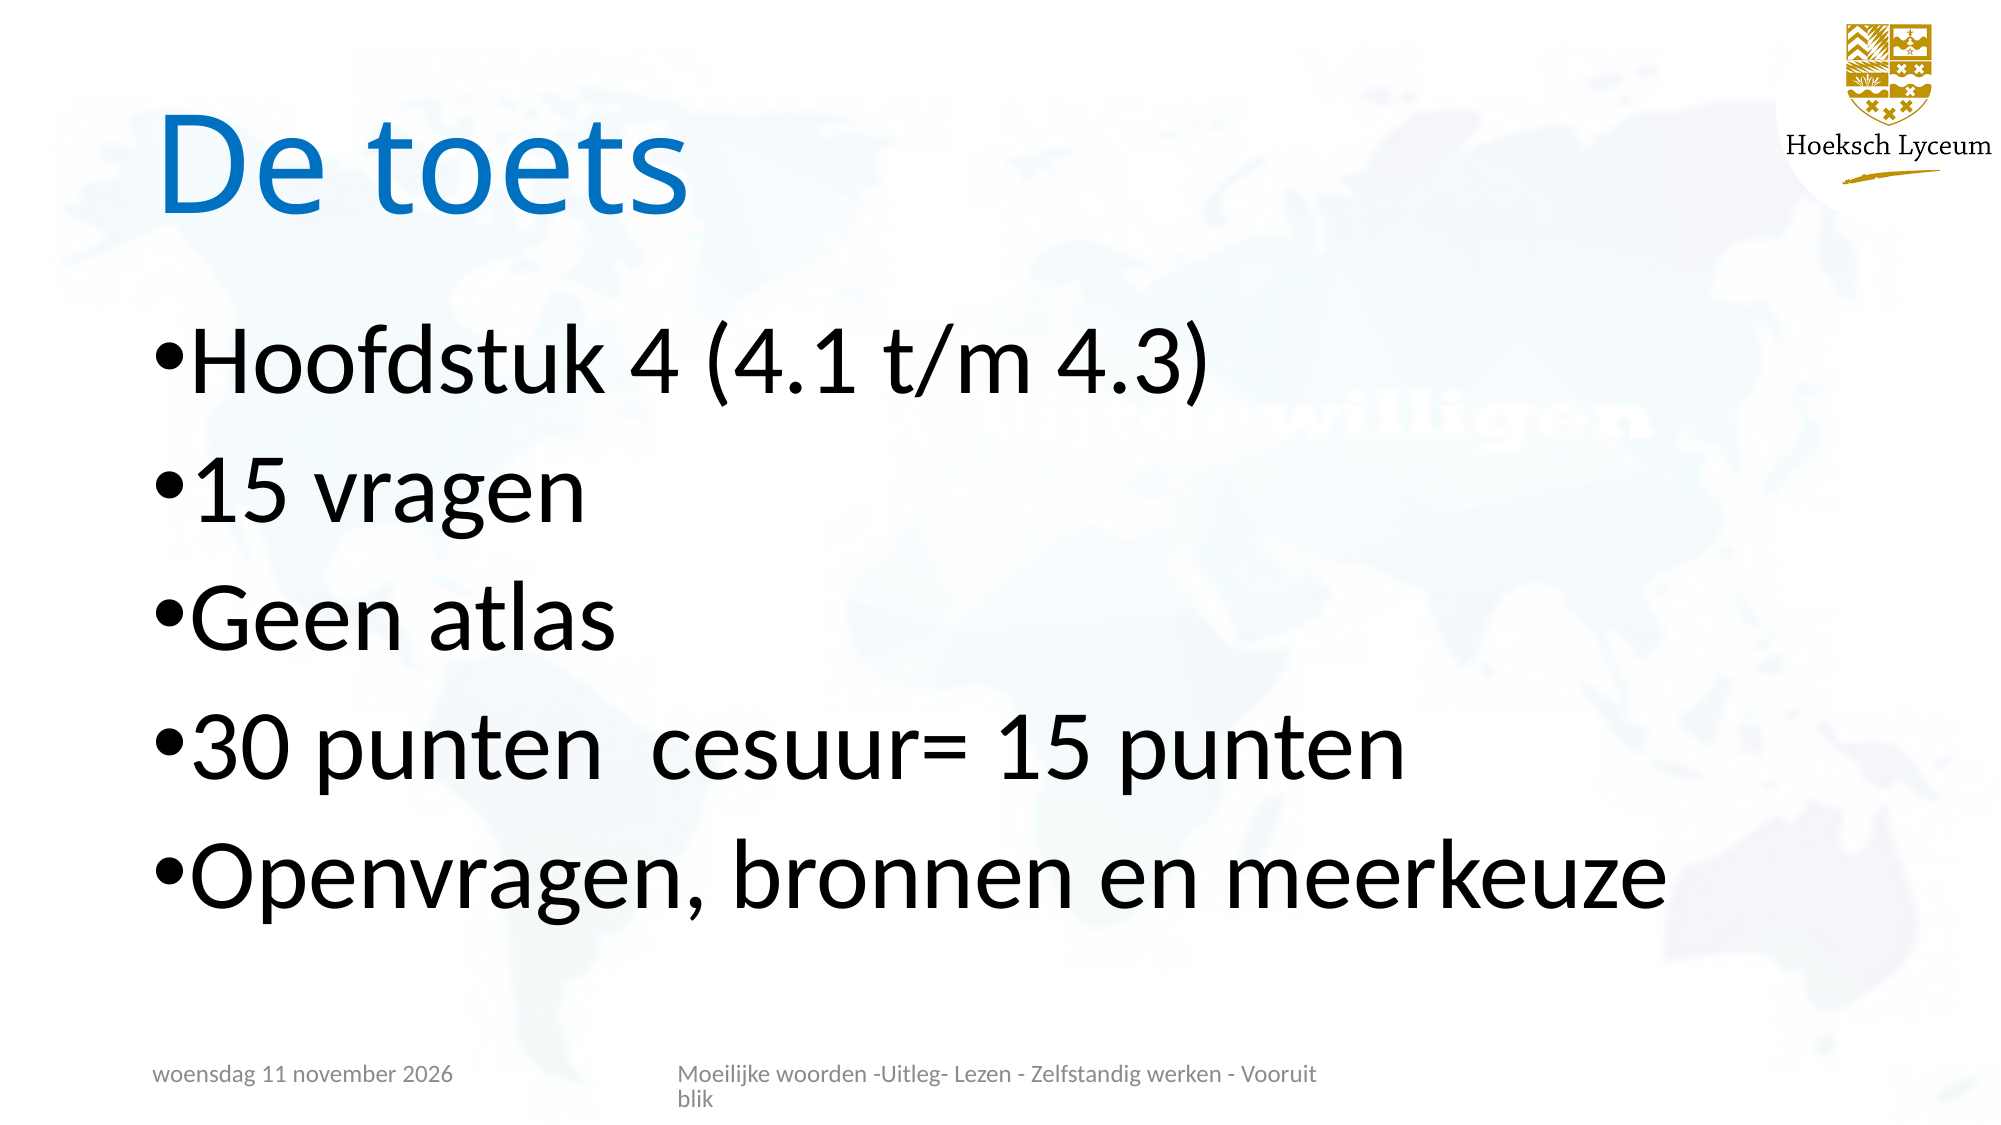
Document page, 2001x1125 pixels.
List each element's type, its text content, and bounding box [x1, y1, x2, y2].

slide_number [137, 1042, 588, 1103]
title De toets [137, 59, 1863, 278]
list Hoofdstuk 4 (4.1 t/m 4.3) 15 vragen Geen atlas 30 punten cesuur= 15 punten Openvragen, bronnen en meerkeuze [137, 299, 1863, 1014]
footer Moeilijke woorden -Uitleg- Lezen - Zelfstandig werken - Vooruitblik [662, 1042, 1338, 1103]
picture [1776, 0, 2000, 224]
